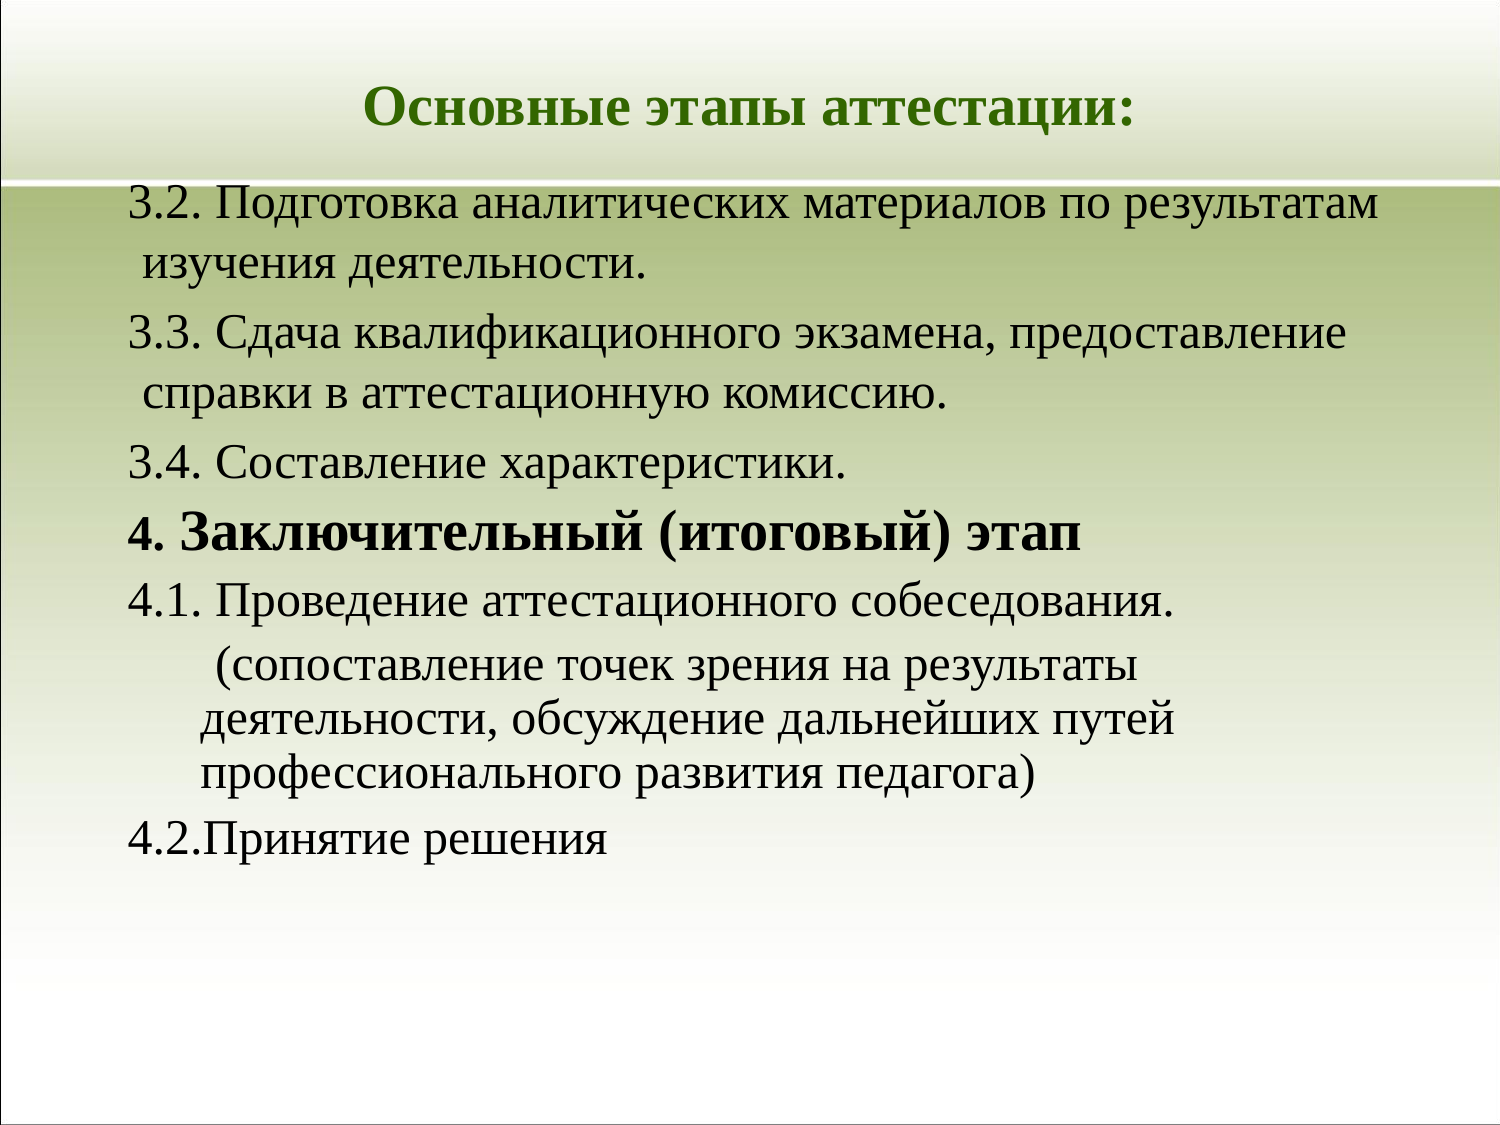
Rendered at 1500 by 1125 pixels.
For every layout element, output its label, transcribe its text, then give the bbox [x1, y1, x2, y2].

picture [0, 0, 1500, 1125]
title Основные этапы аттестации: [112, 42, 1388, 160]
list 3.2. Подготовка аналитических материалов по результатам изучения деятельности. 3.3. Сдача квалификационного экзамена, предоставление справки в аттестационную комиссию. 3.4. Составление характеристики. 4. Заключительный (итоговый) этап 4.1. Проведение аттестационного собеседования. (сопоставление точек зрения на результаты деятельности, обсуждение дальнейших путей профессионального развития педагога) 4.2.Принятие решения [112, 160, 1412, 1048]
